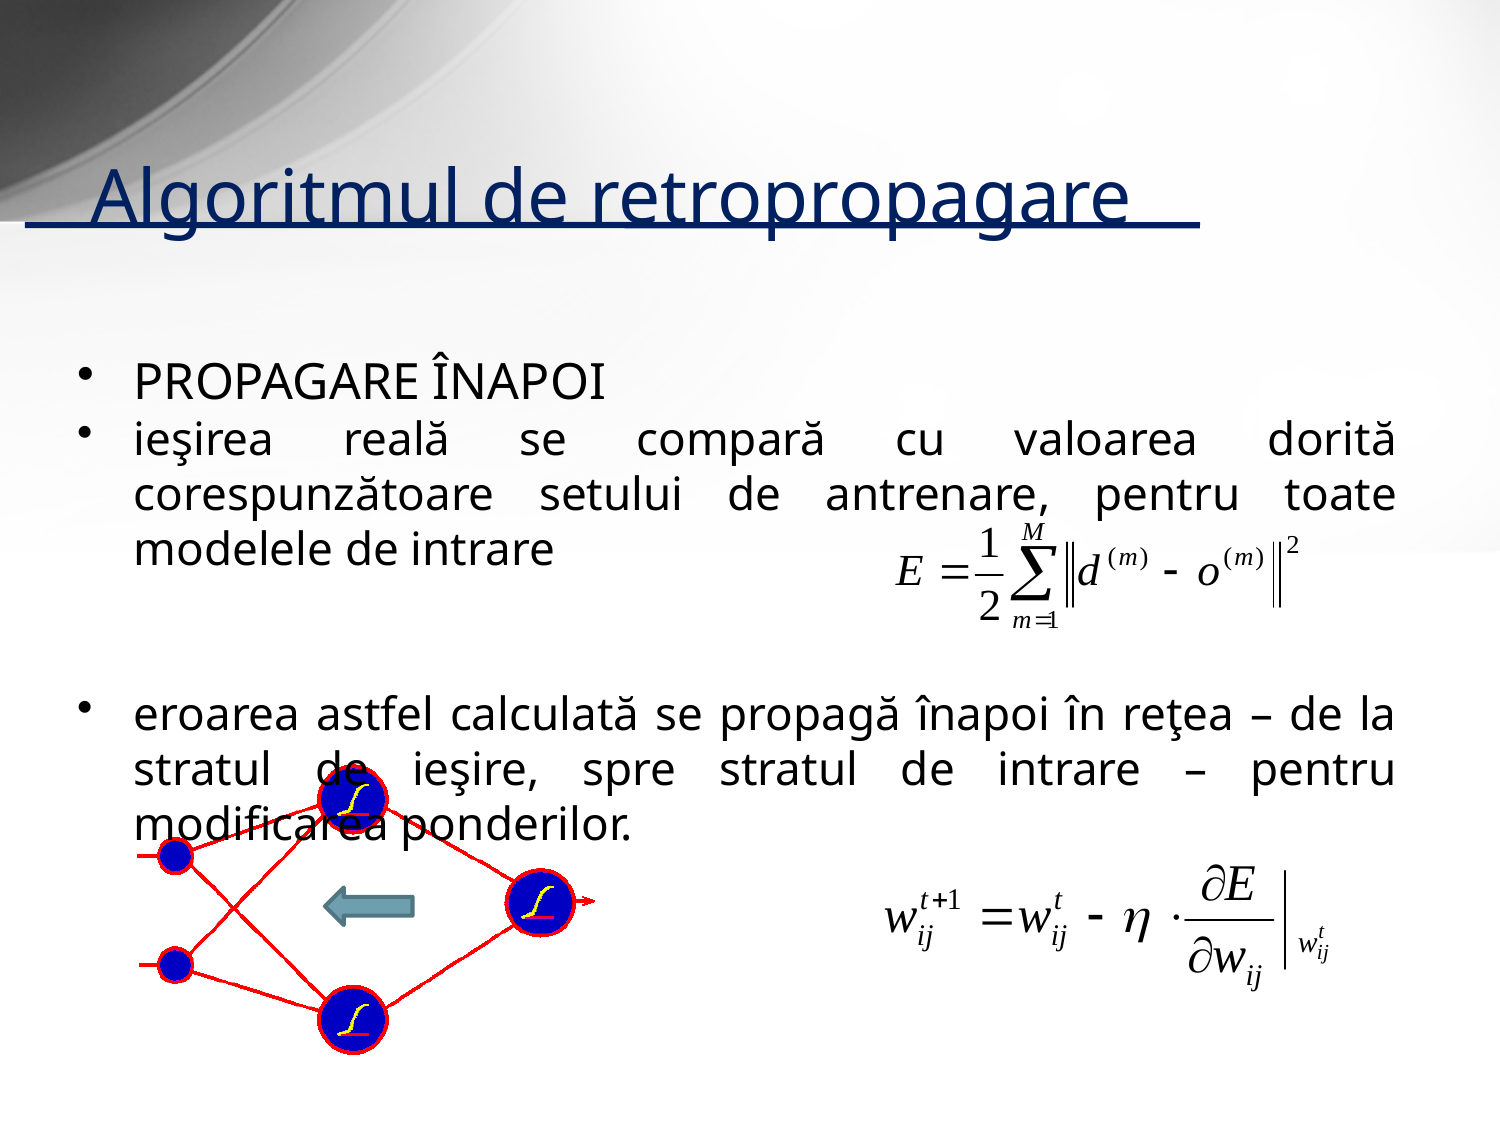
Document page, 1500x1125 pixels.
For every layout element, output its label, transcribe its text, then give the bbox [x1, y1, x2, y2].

list PROPAGARE ÎNAPOI ieşirea reală se compară cu valoarea dorită corespunzătoare setului de antrenare, pentru toate modelele de intrare eroarea astfel calculată se propagă înapoi în reţea – de la stratul de ieşire, spre stratul de intrare – pentru modificarea ponderilor. [62, 287, 1413, 801]
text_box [886, 511, 1313, 638]
title Algoritmul de retropropagare [74, 58, 1426, 247]
picture [0, 0, 1500, 1125]
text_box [874, 850, 1349, 1002]
